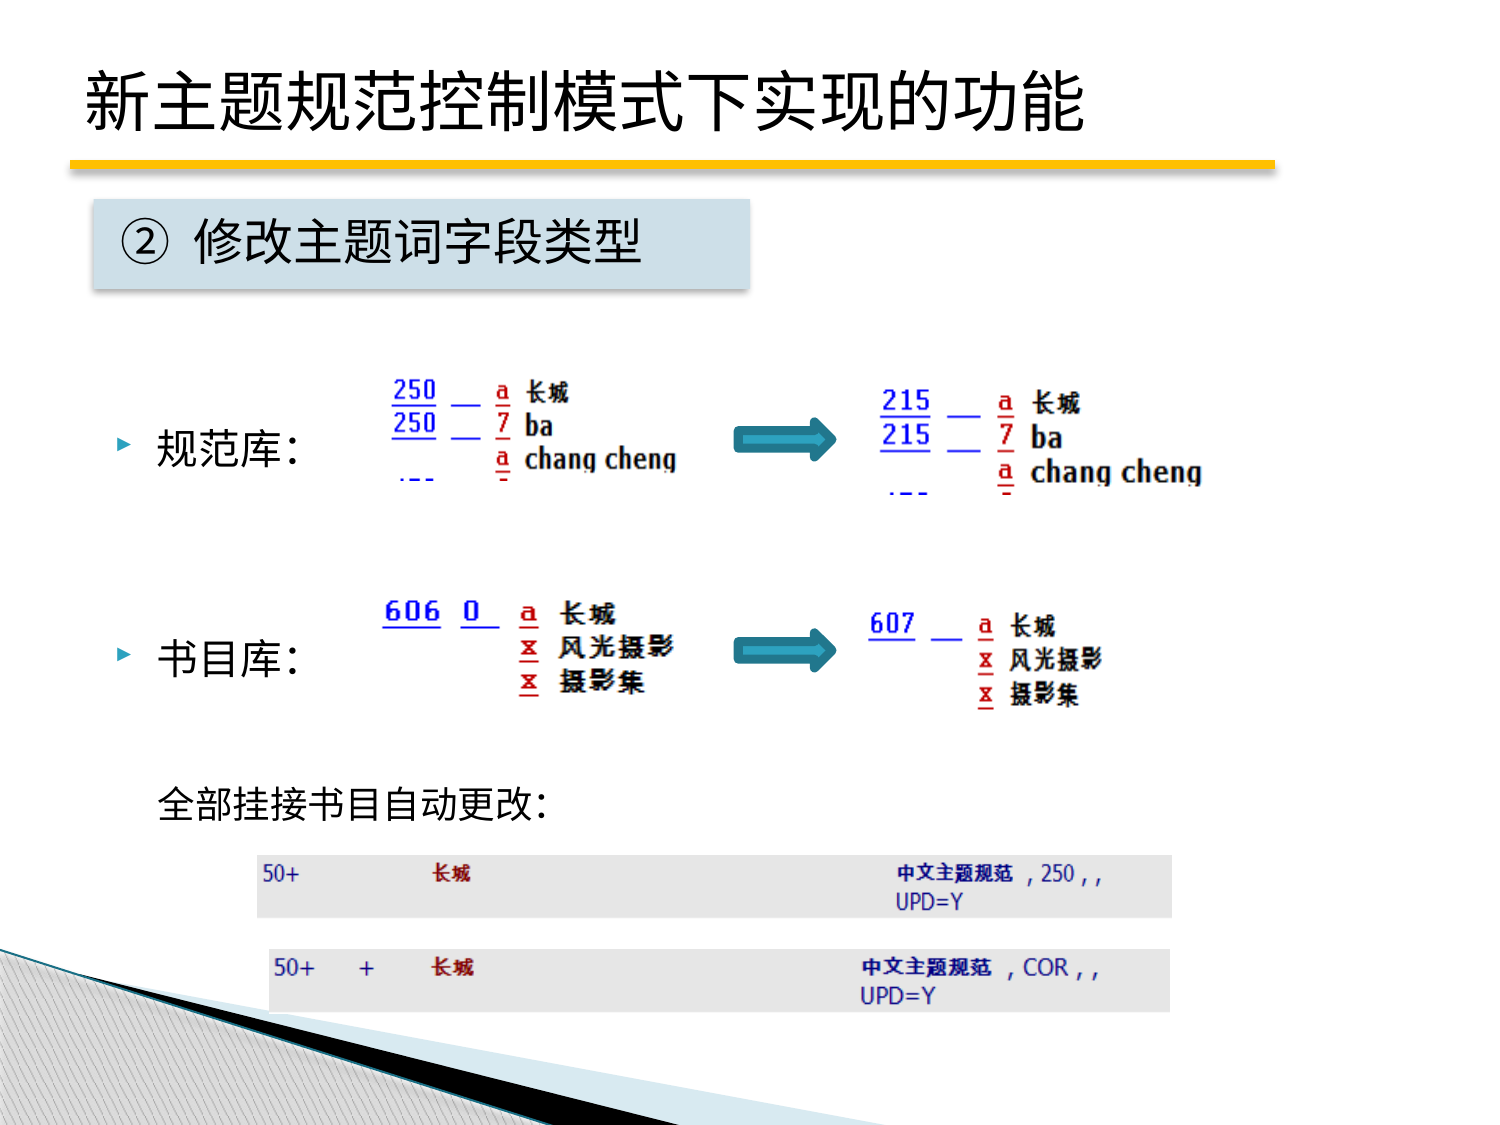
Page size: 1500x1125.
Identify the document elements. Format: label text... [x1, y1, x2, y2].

picture [866, 386, 1224, 495]
text_box 全部挂接书目自动更改： [142, 773, 586, 834]
picture [257, 855, 1173, 923]
picture [386, 374, 715, 481]
list 规范库： 书目库： [82, 281, 1432, 1002]
picture [269, 948, 1170, 1014]
text_box 新主题规范控制模式下实现的功能 [70, 46, 1125, 153]
picture [866, 609, 1138, 715]
picture [374, 597, 716, 704]
text_box [733, 628, 837, 673]
text_box ② 修改主题词字段类型 [89, 195, 755, 293]
text_box [733, 417, 837, 462]
